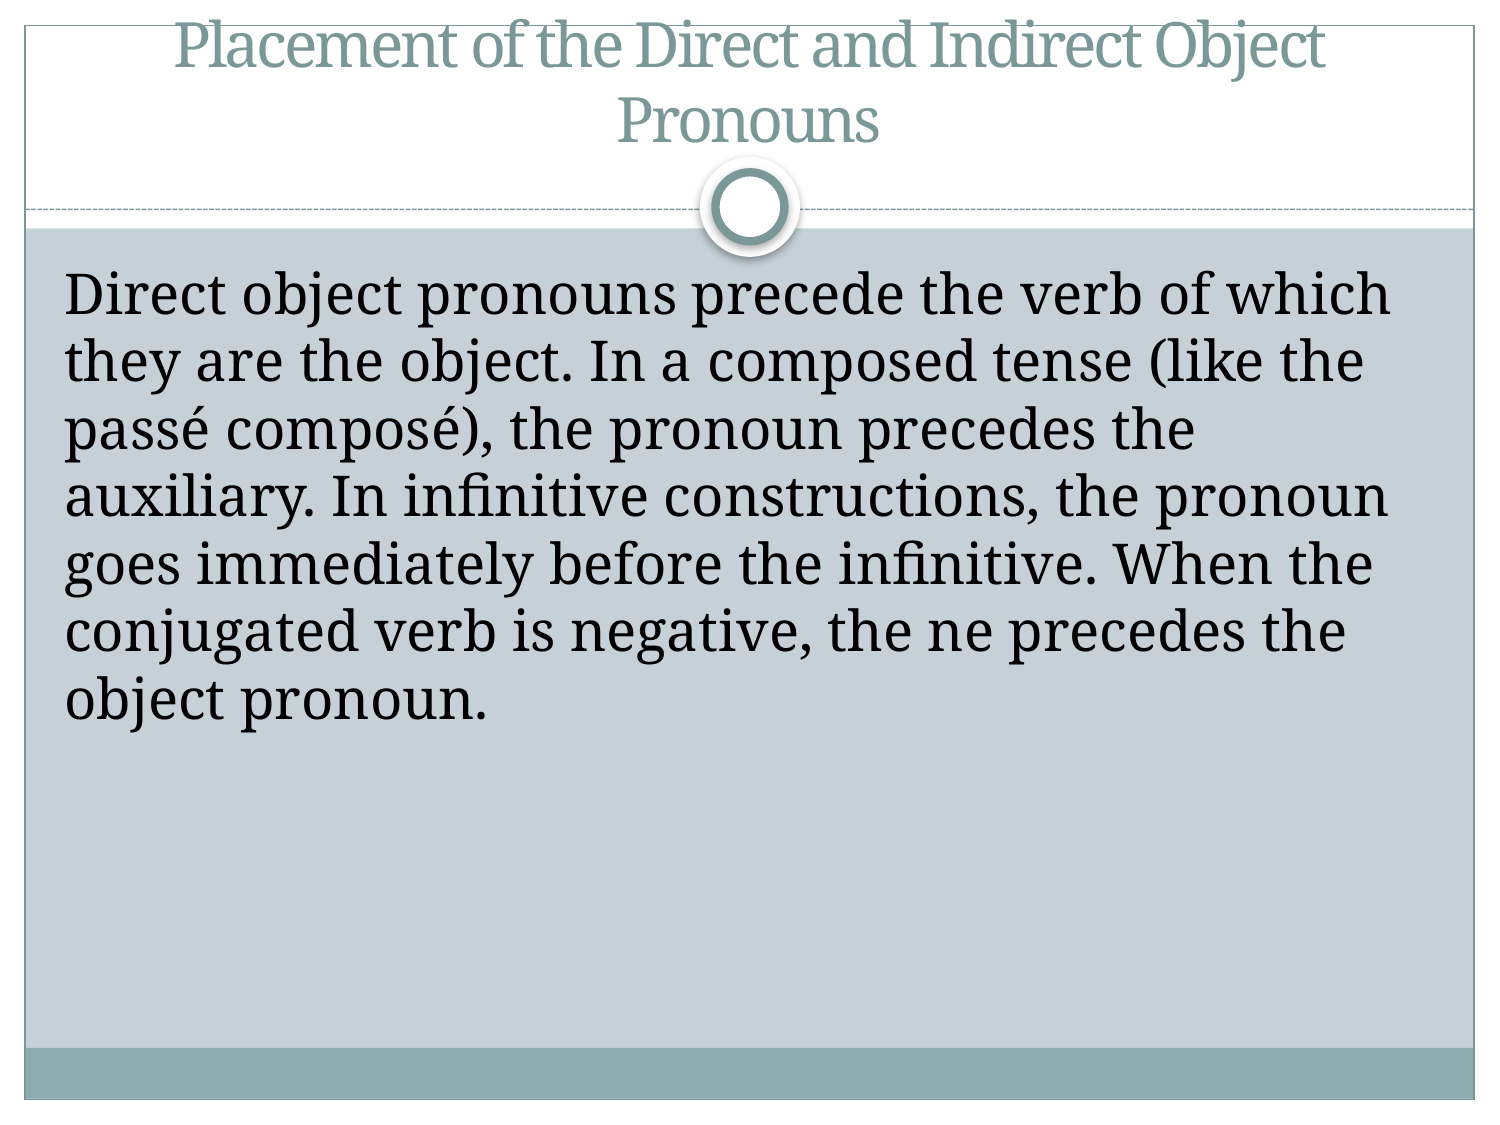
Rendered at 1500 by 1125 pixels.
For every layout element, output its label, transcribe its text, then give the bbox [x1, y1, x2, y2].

list Direct object pronouns precede the verb of which they are the object. In a composed tense (like the passé composé), the pronoun precedes the auxiliary. In infinitive constructions, the pronoun goes immediately before the infinitive. When the conjugated verb is negative, the ne precedes the object pronoun. [49, 250, 1445, 1001]
title Placement of the Direct and Indirect Object Pronouns [49, 37, 1450, 162]
